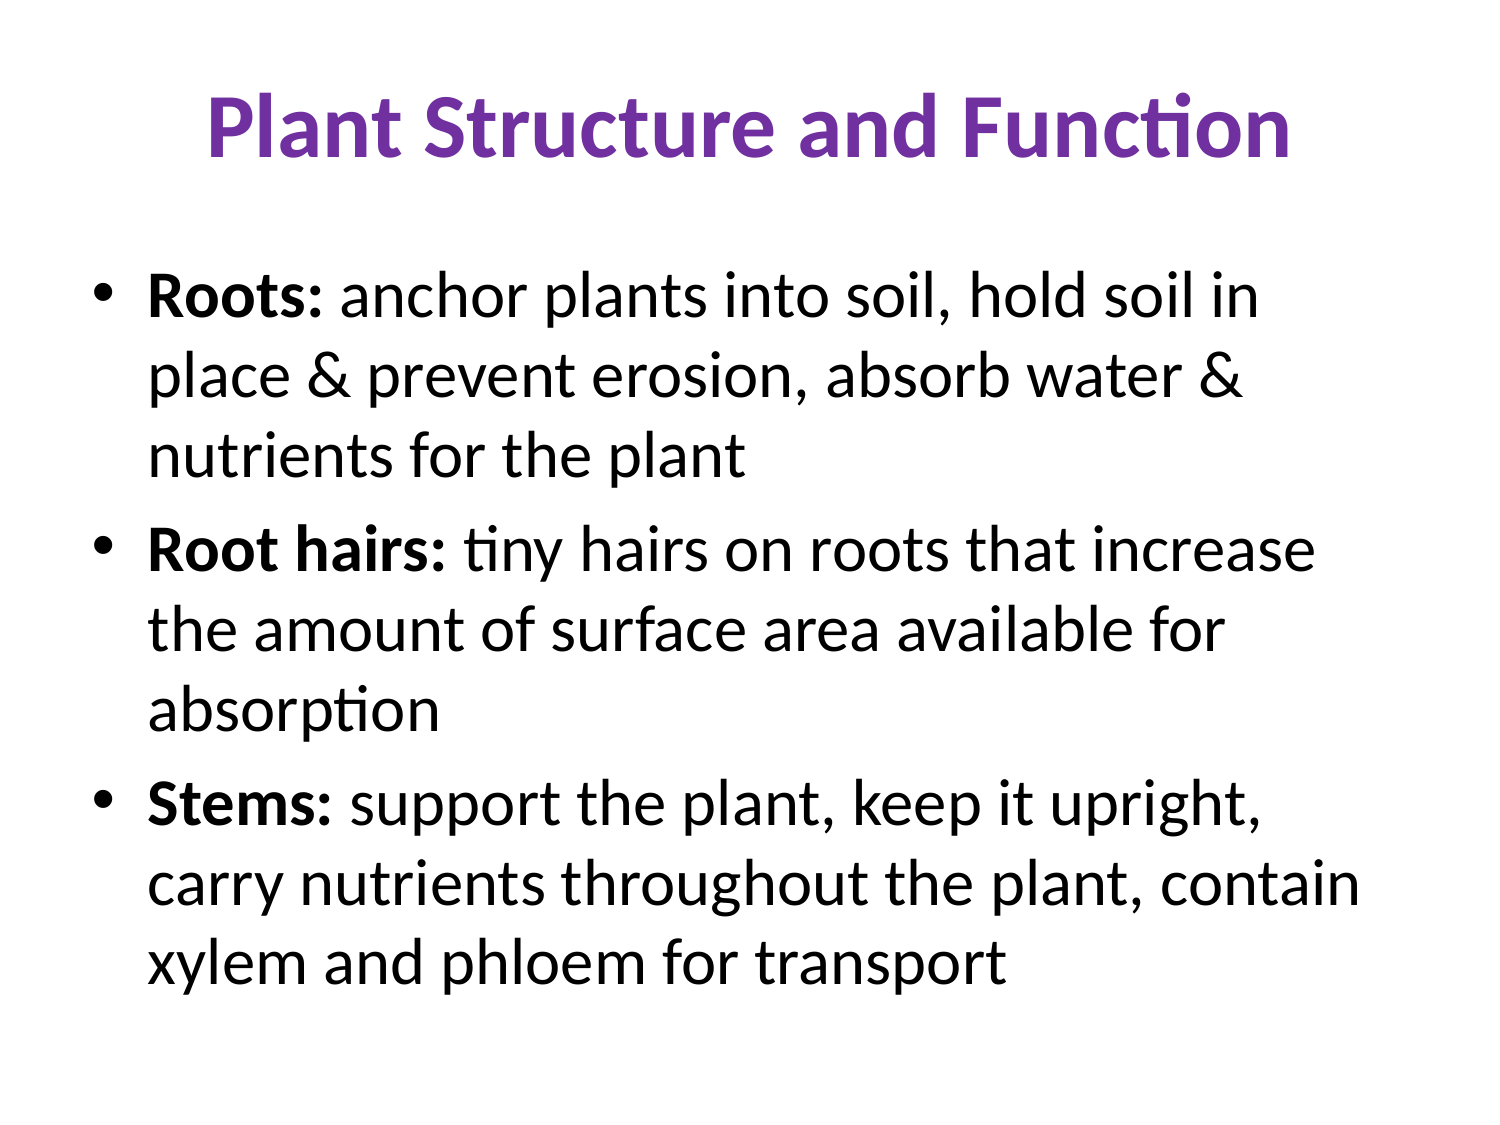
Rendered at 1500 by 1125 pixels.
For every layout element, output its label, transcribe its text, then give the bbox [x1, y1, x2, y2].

list Roots: anchor plants into soil, hold soil in place & prevent erosion, absorb water & nutrients for the plant Root hairs: tiny hairs on roots that increase the amount of surface area available for absorption Stems: support the plant, keep it upright, carry nutrients throughout the plant, contain xylem and phloem for transport [76, 243, 1427, 1071]
title Plant Structure and Function [75, 45, 1425, 197]
